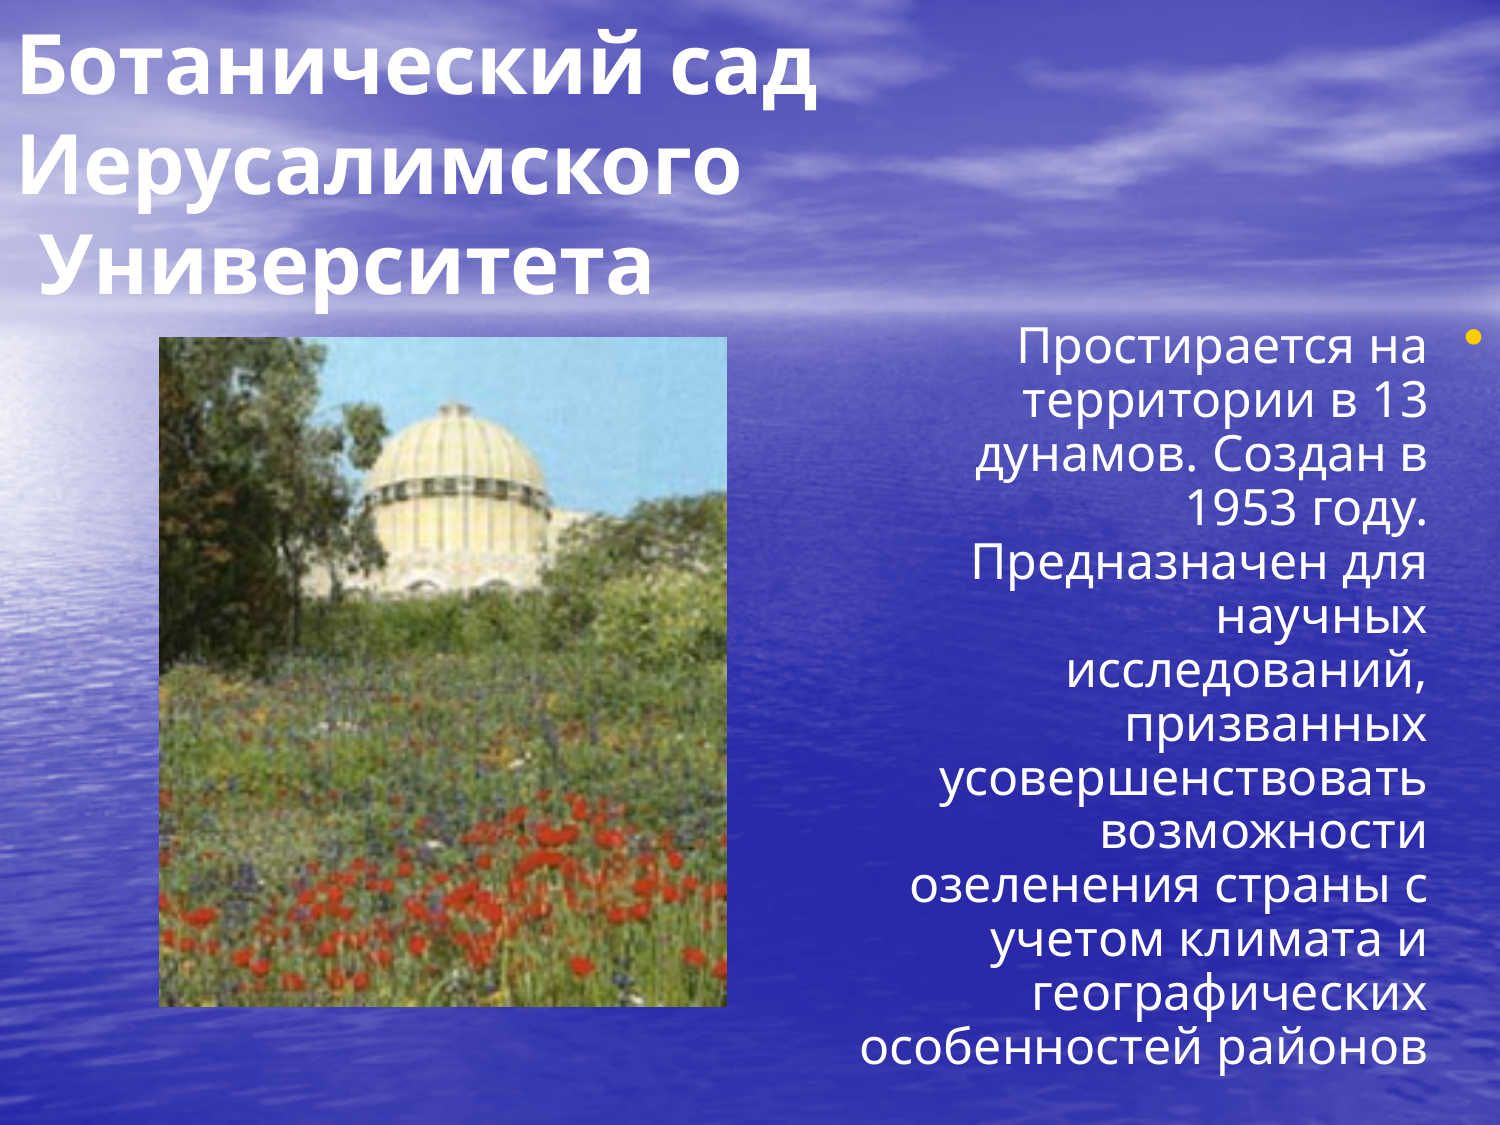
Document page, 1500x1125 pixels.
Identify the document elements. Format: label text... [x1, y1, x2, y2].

title Ботанический сад Иерусалимского Университета [0, 47, 1351, 276]
picture [159, 337, 727, 1008]
list Простирается на территории в 13 дунамов. Создан в 1953 году. Предназначен для научных исследований, призванных усовершенствовать возможности озеленения страны с учетом климата и географических особенностей районов [837, 312, 1500, 988]
